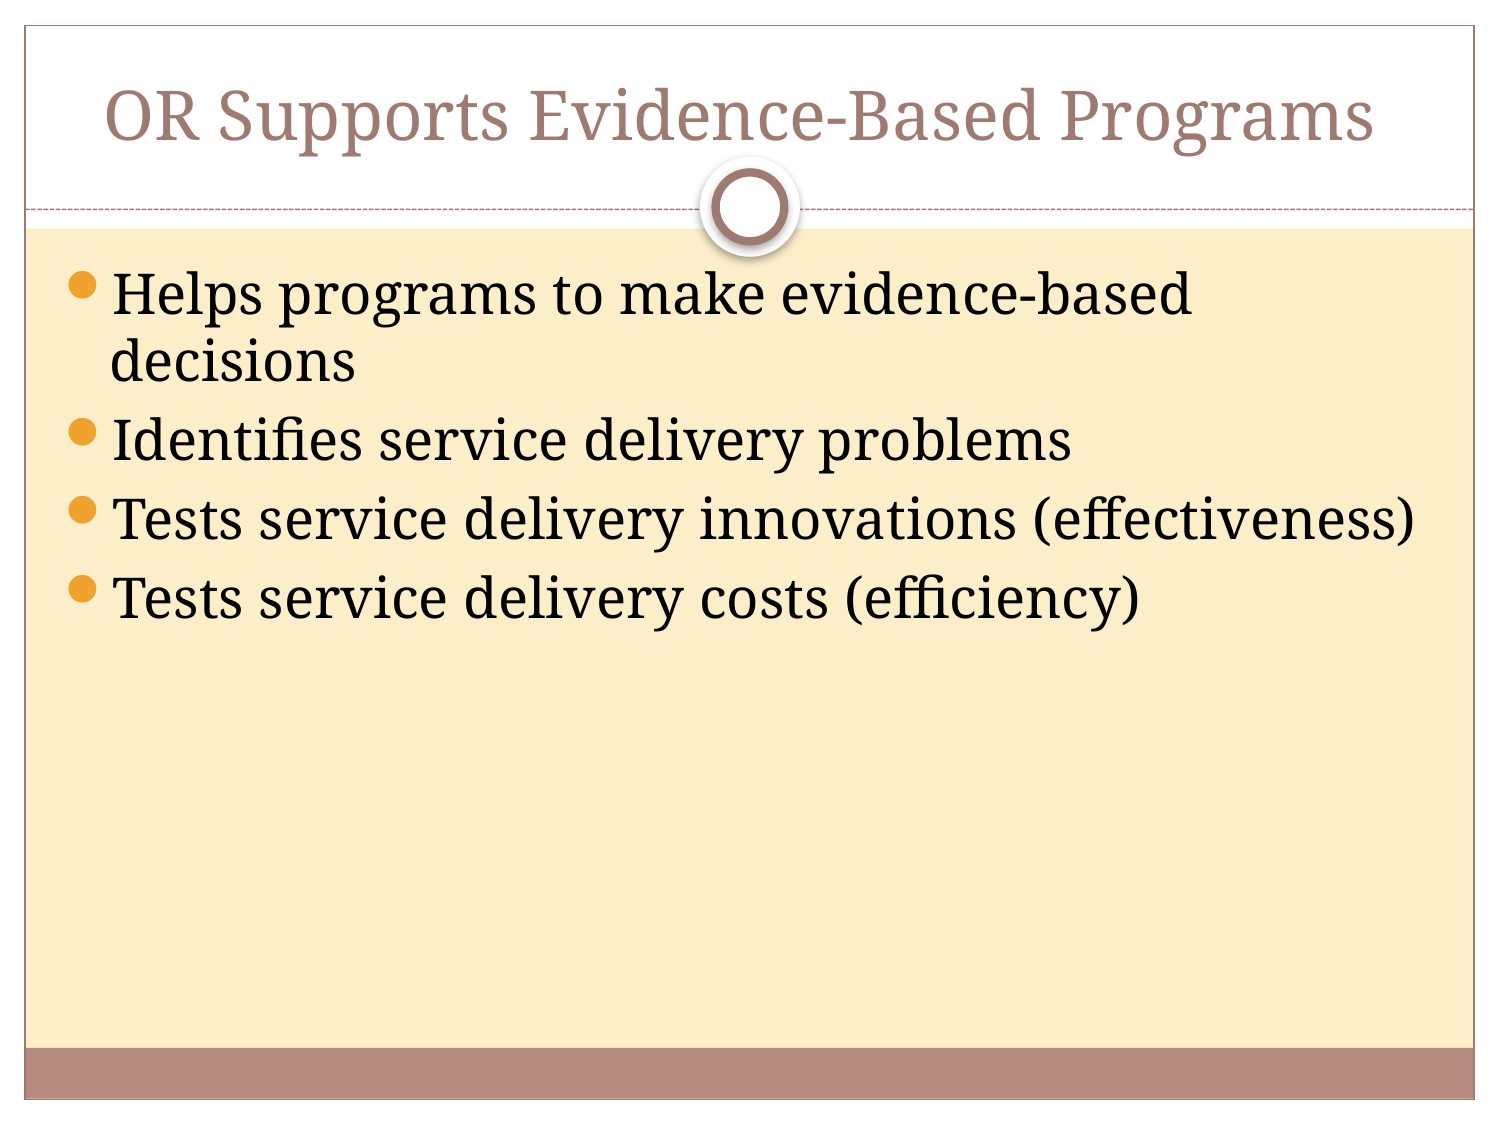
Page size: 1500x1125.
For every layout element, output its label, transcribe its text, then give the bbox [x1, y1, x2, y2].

list Helps programs to make evidence-based decisions Identifies service delivery problems Tests service delivery innovations (effectiveness) Tests service delivery costs (efficiency) [49, 250, 1445, 1001]
title OR Supports Evidence-Based Programs [49, 37, 1450, 163]
